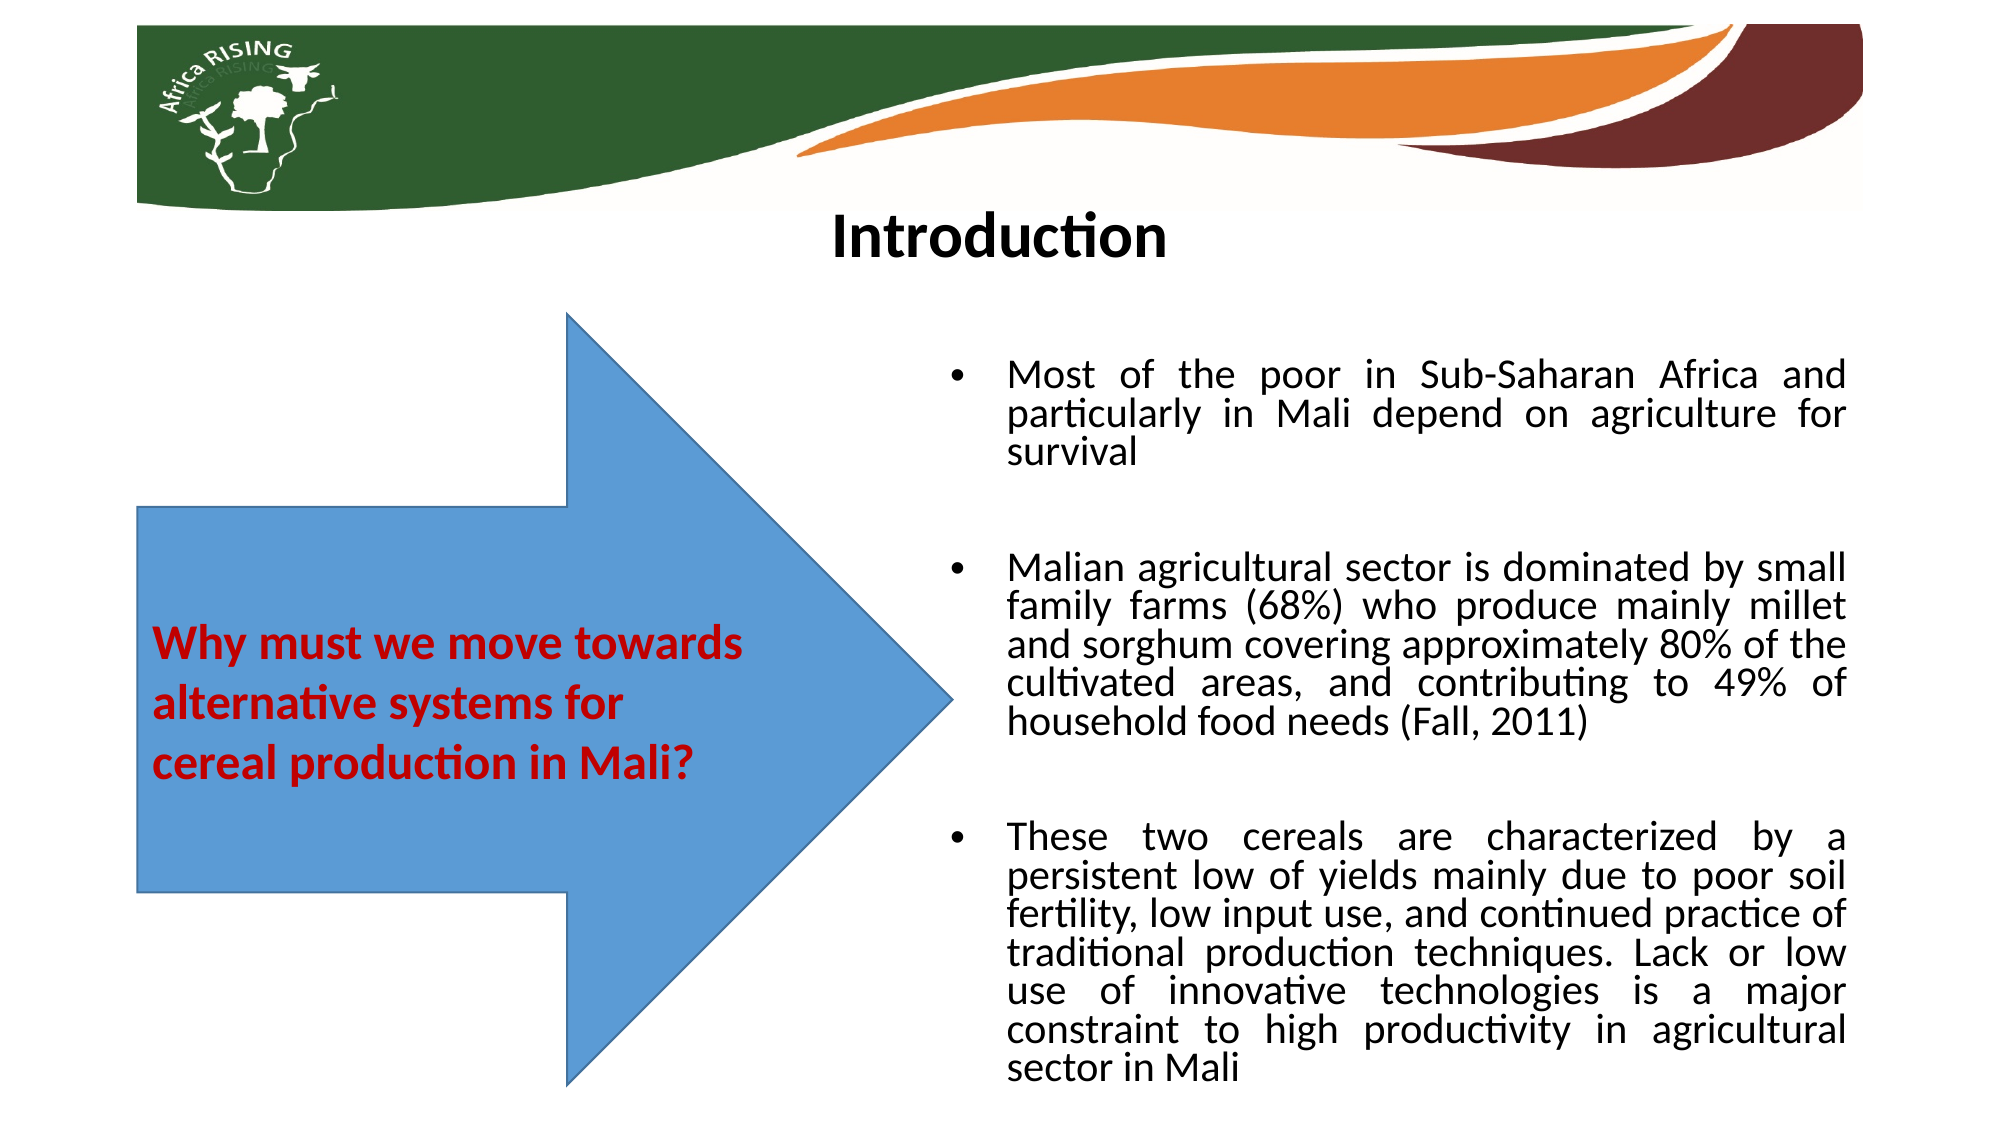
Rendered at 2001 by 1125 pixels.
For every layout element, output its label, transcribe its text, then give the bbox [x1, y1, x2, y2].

list Most of the poor in Sub-Saharan Africa and particularly in Mali depend on agriculture for survival Malian agricultural sector is dominated by small family farms (68%) who produce mainly millet and sorghum covering approximately 80% of the cultivated areas, and contributing to 49% of household food needs (Fall, 2011) These two cereals are characterized by a persistent low of yields mainly due to poor soil fertility, low input use, and continued practice of traditional production techniques. Lack or low use of innovative technologies is a major constraint to high productivity in agricultural sector in Mali [935, 350, 1863, 1099]
text_box Why must we move towards alternative systems for cereal production in Mali? [136, 311, 954, 1088]
picture [137, 24, 1863, 211]
title Introduction [137, 211, 1863, 278]
